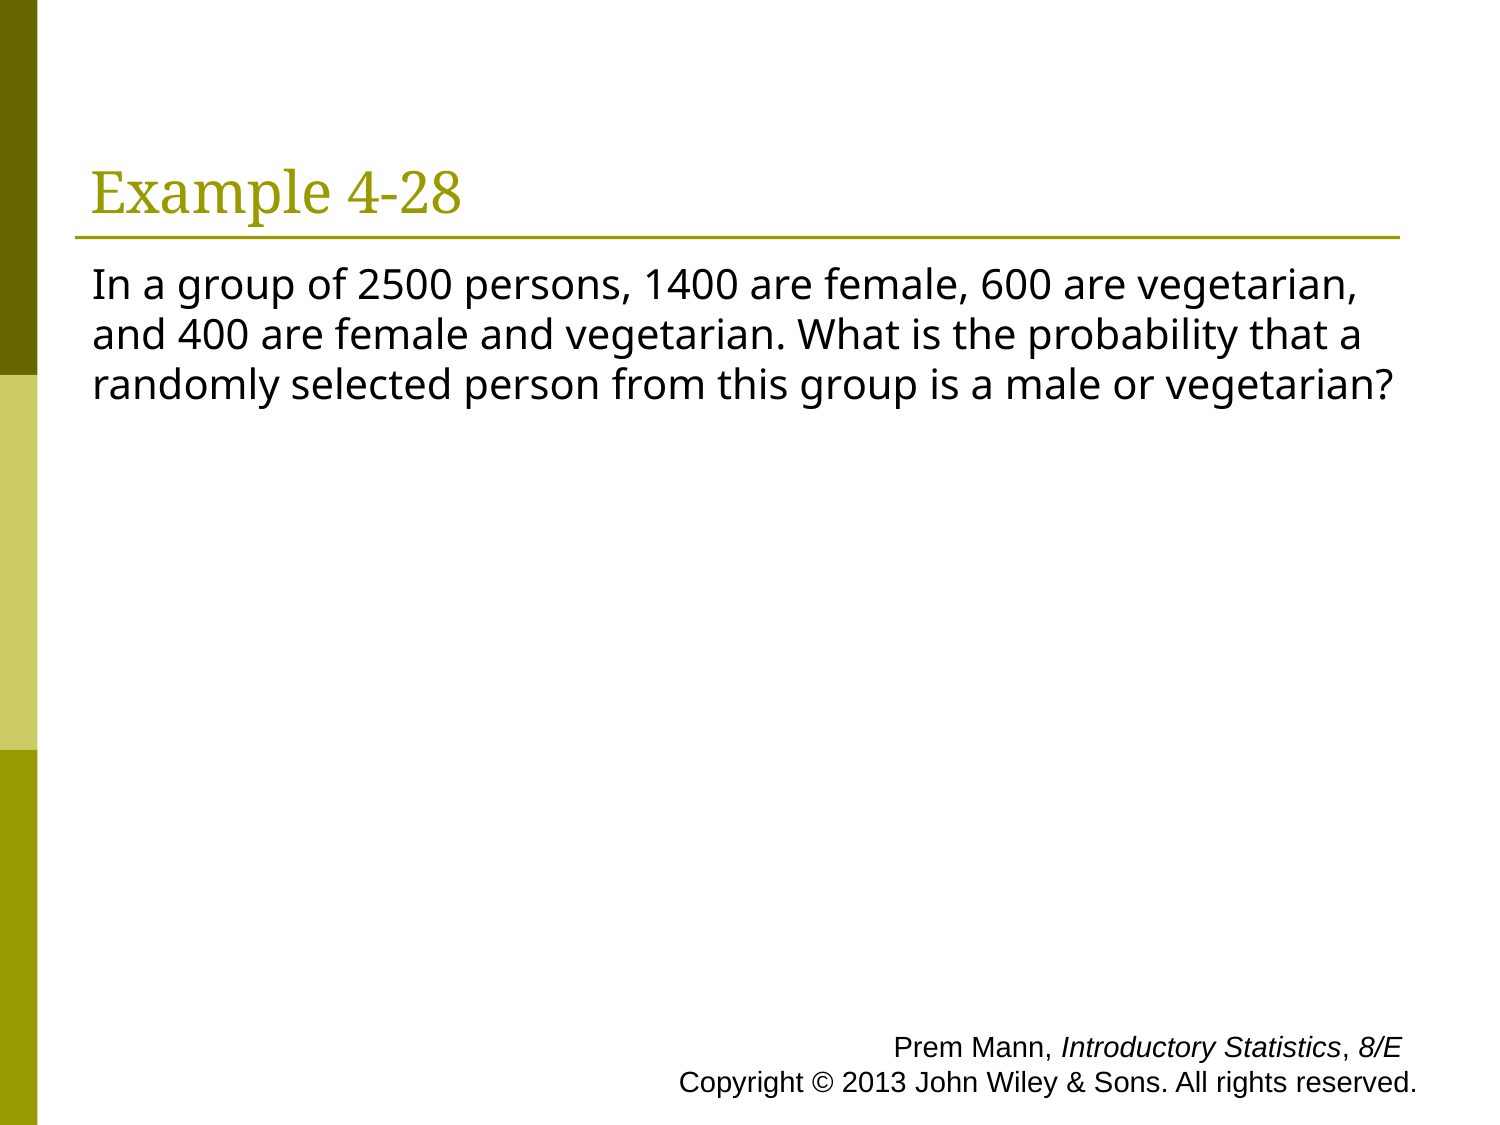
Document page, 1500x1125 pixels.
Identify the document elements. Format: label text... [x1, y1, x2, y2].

text_box Prem Mann, Introductory Statistics, 8/E Copyright © 2013 John Wiley & Sons. All rights reserved. [664, 1020, 1449, 1106]
title Example 4-28 [75, 45, 1425, 233]
list In a group of 2500 persons, 1400 are female, 600 are vegetarian, and 400 are female and vegetarian. What is the probability that a randomly selected person from this group is a male or vegetarian? [20, 249, 1425, 925]
